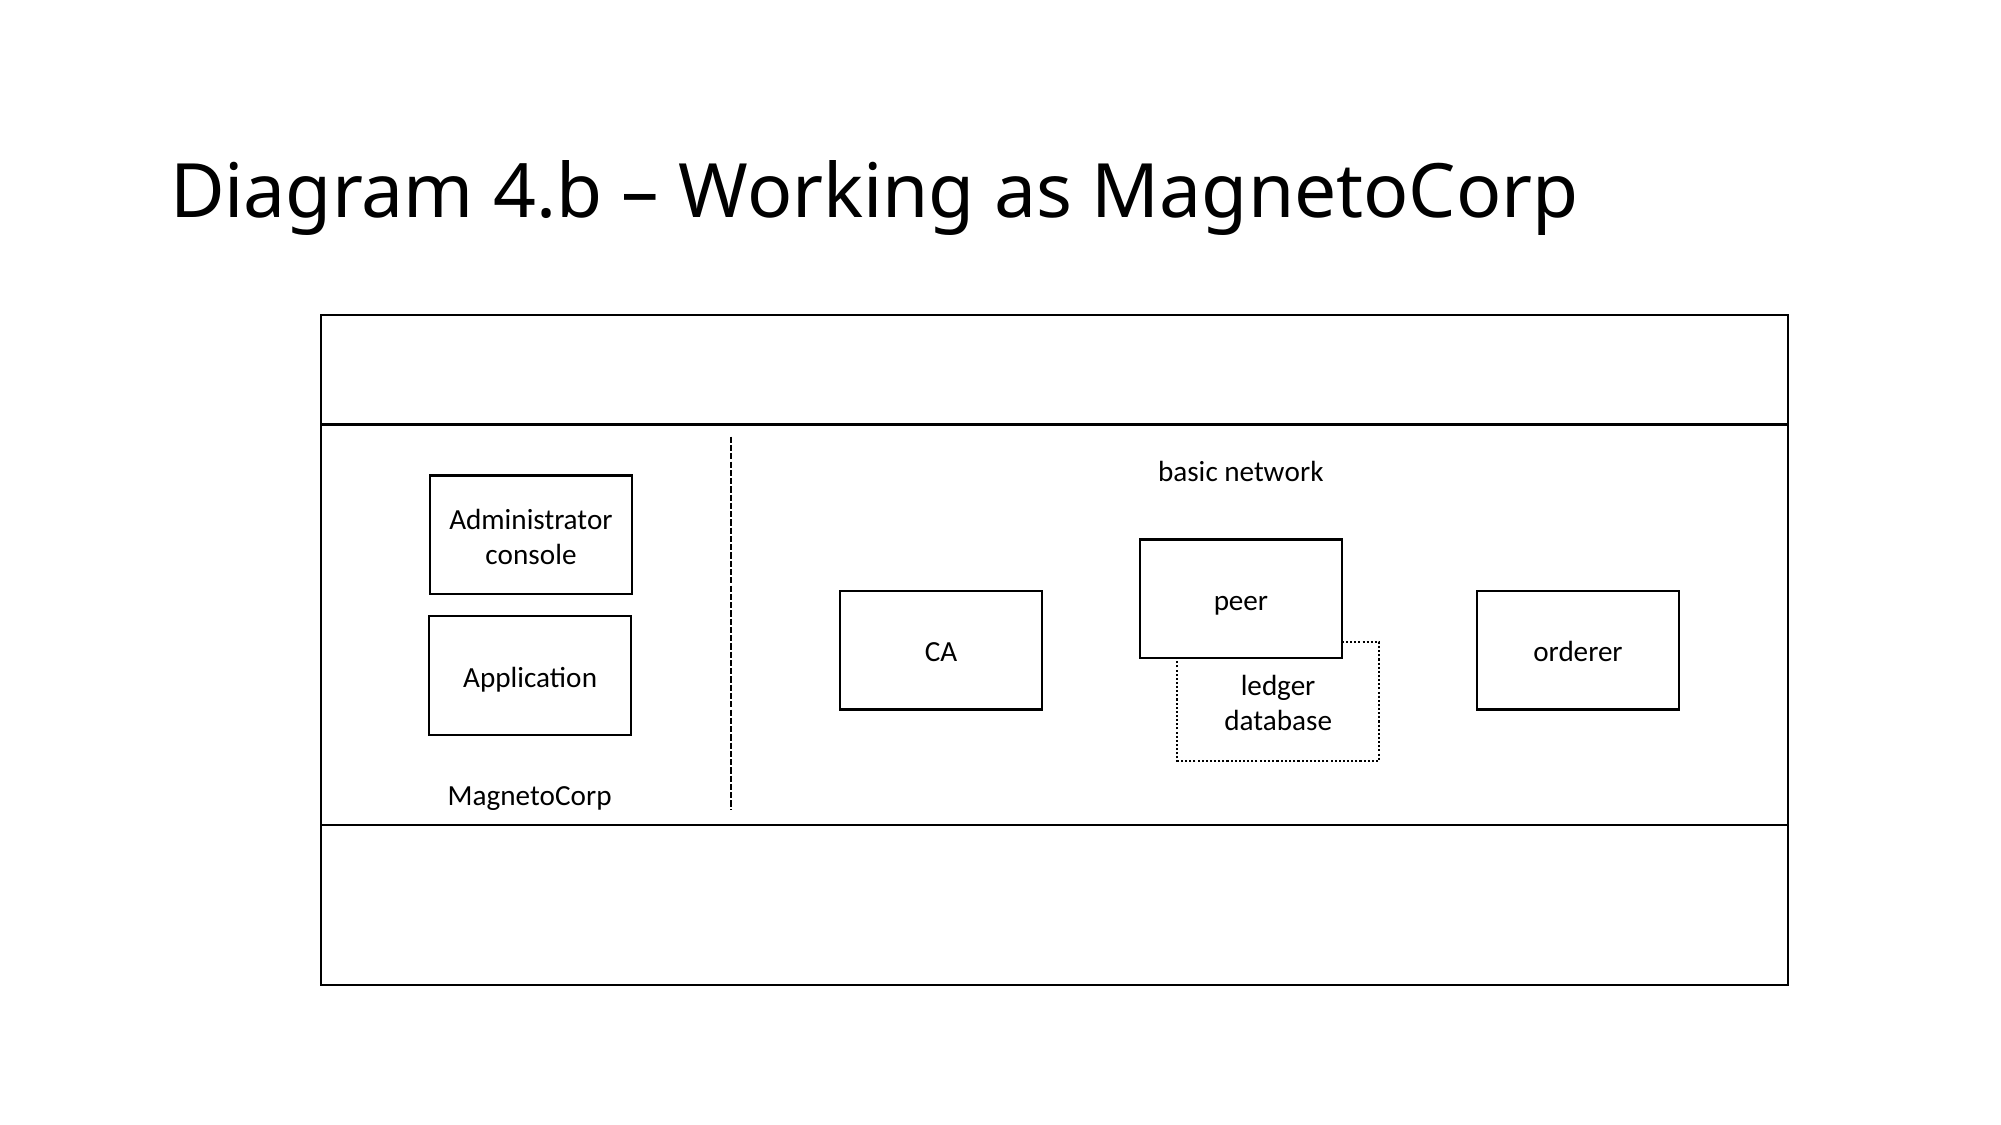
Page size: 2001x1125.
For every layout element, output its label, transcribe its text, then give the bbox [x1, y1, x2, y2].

text_box Application [429, 616, 632, 736]
text_box Diagram 4.b – Working as MagnetoCorp [162, 84, 1888, 303]
text_box basic network [1150, 444, 1332, 495]
text_box MagnetoCorp [440, 768, 620, 819]
text_box [320, 425, 1788, 824]
text_box [320, 826, 1788, 986]
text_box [839, 539, 1680, 762]
text_box Administrator console [430, 475, 633, 595]
text_box [320, 315, 1788, 423]
